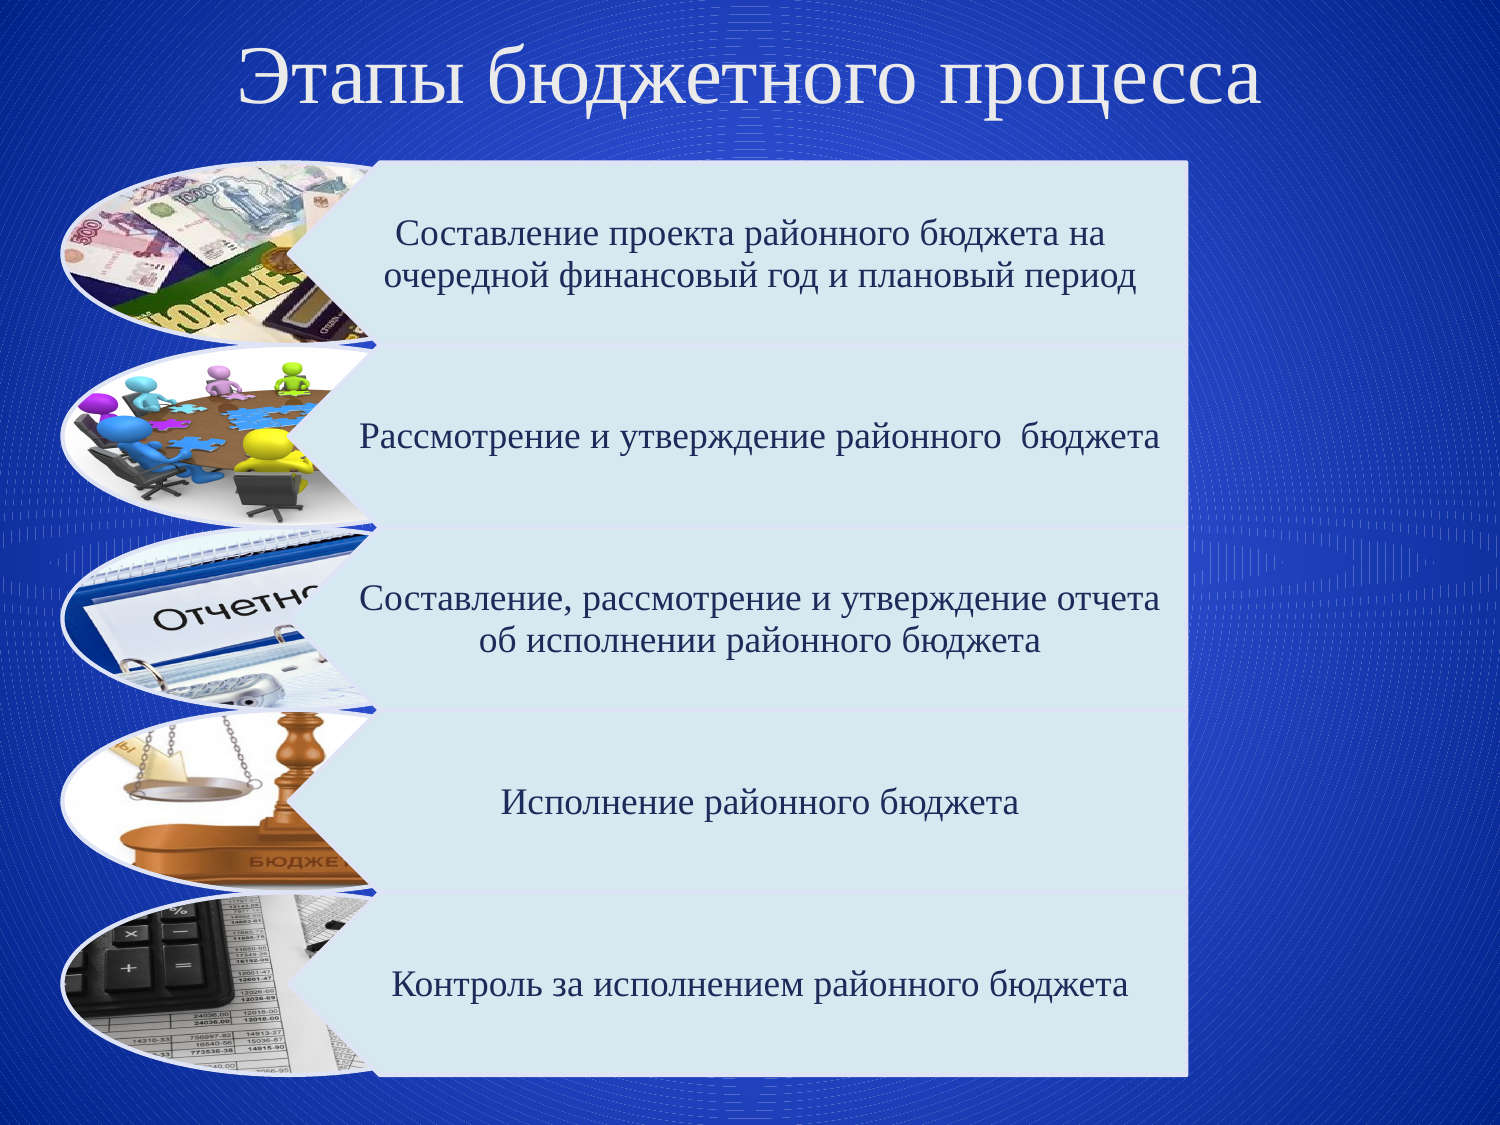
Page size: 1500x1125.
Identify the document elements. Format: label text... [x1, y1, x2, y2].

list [62, 162, 1413, 1076]
title Этапы бюджетного процесса [75, 0, 1425, 150]
